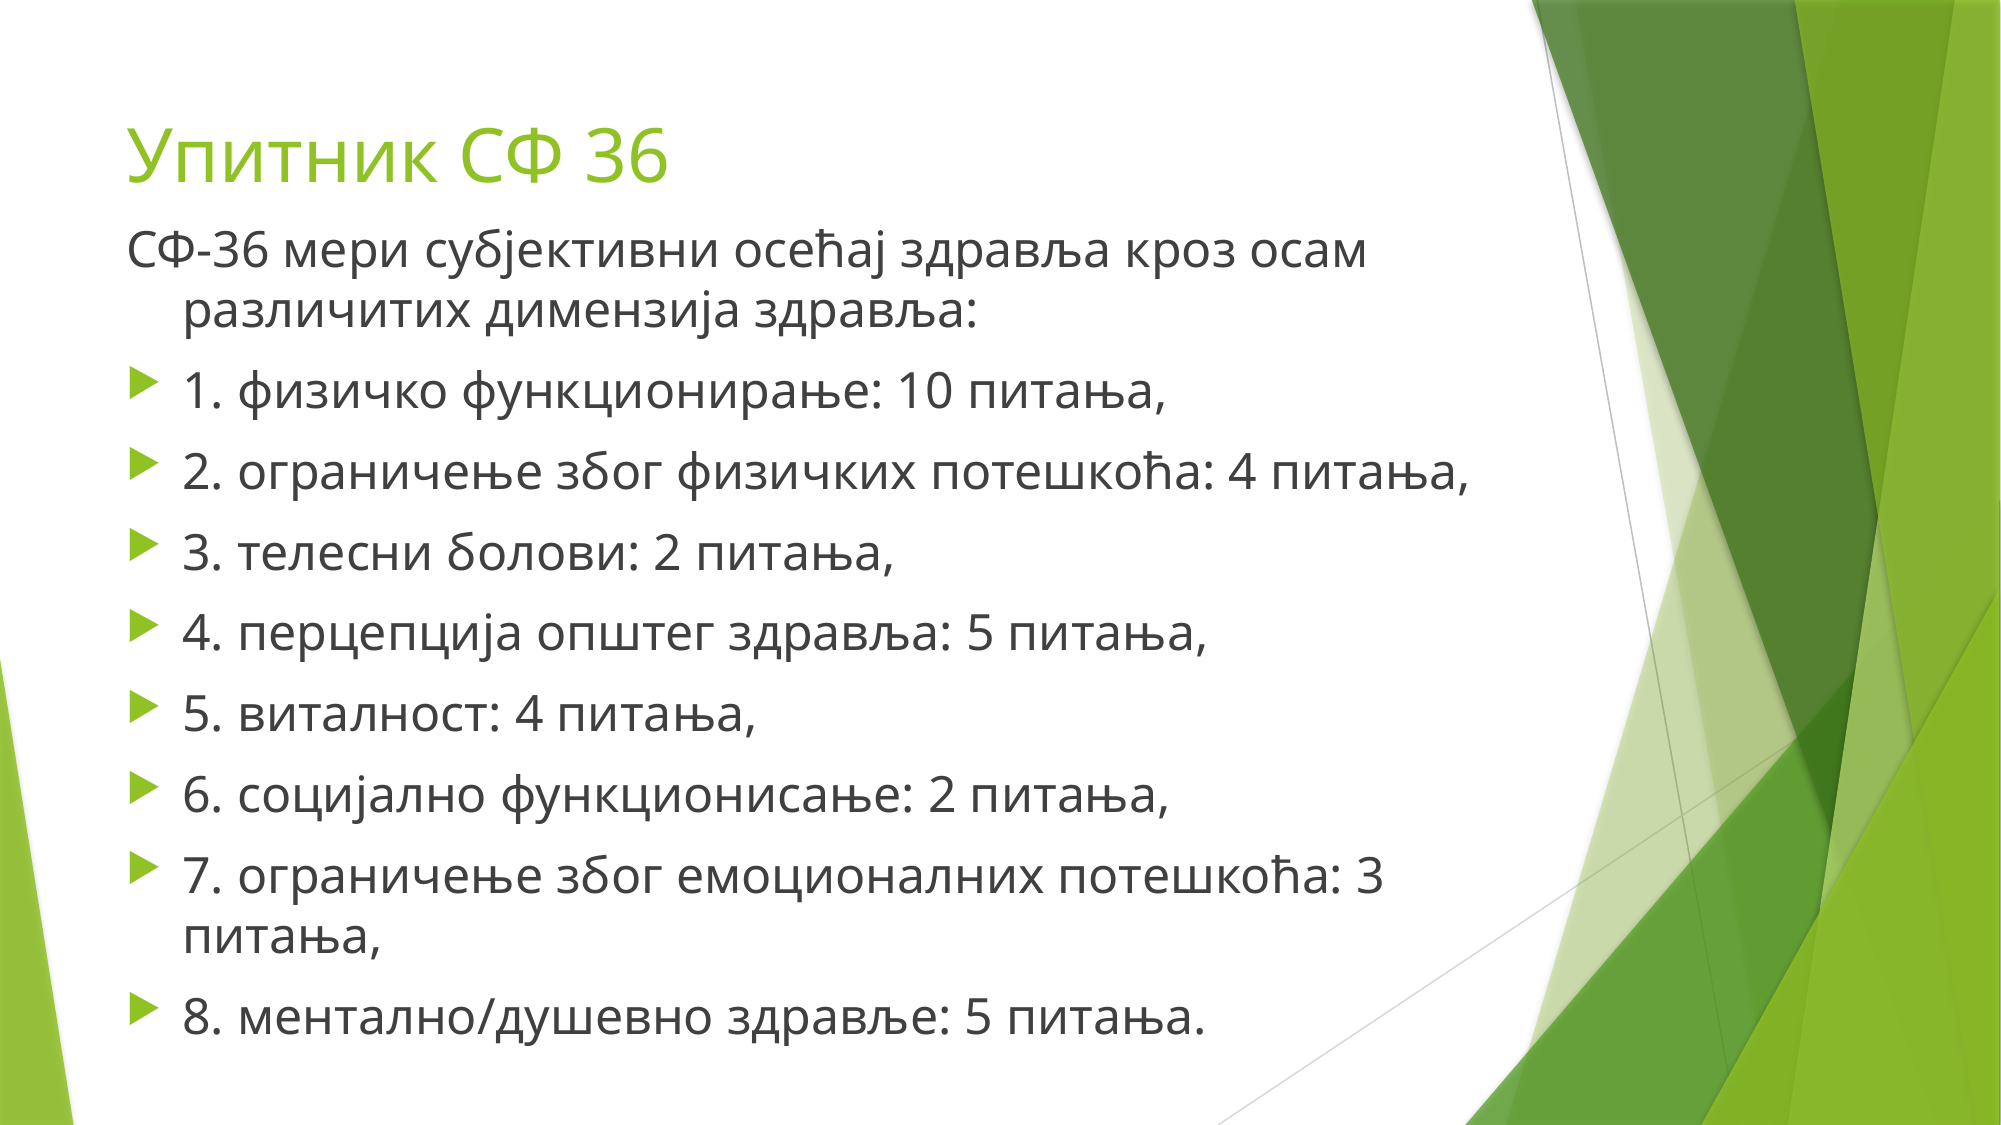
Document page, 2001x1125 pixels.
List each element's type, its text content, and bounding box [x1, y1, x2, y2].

list СФ-36 мери субјективни осећај здравља кроз осам различитих димензија здравља: 1. физичко функционирање: 10 питања, 2. ограничење због физичких потешкоћа: 4 питања, 3. телесни болови: 2 питања, 4. перцепција општег здравља: 5 питања, 5. виталност: 4 питања, 6. социјално функционисање: 2 питања, 7. ограничење због емоционалних потешкоћа: 3 питања, 8. ментално/душевно здравље: 5 питања. [111, 210, 1522, 992]
title Упитник СФ 36 [111, 99, 1522, 210]
